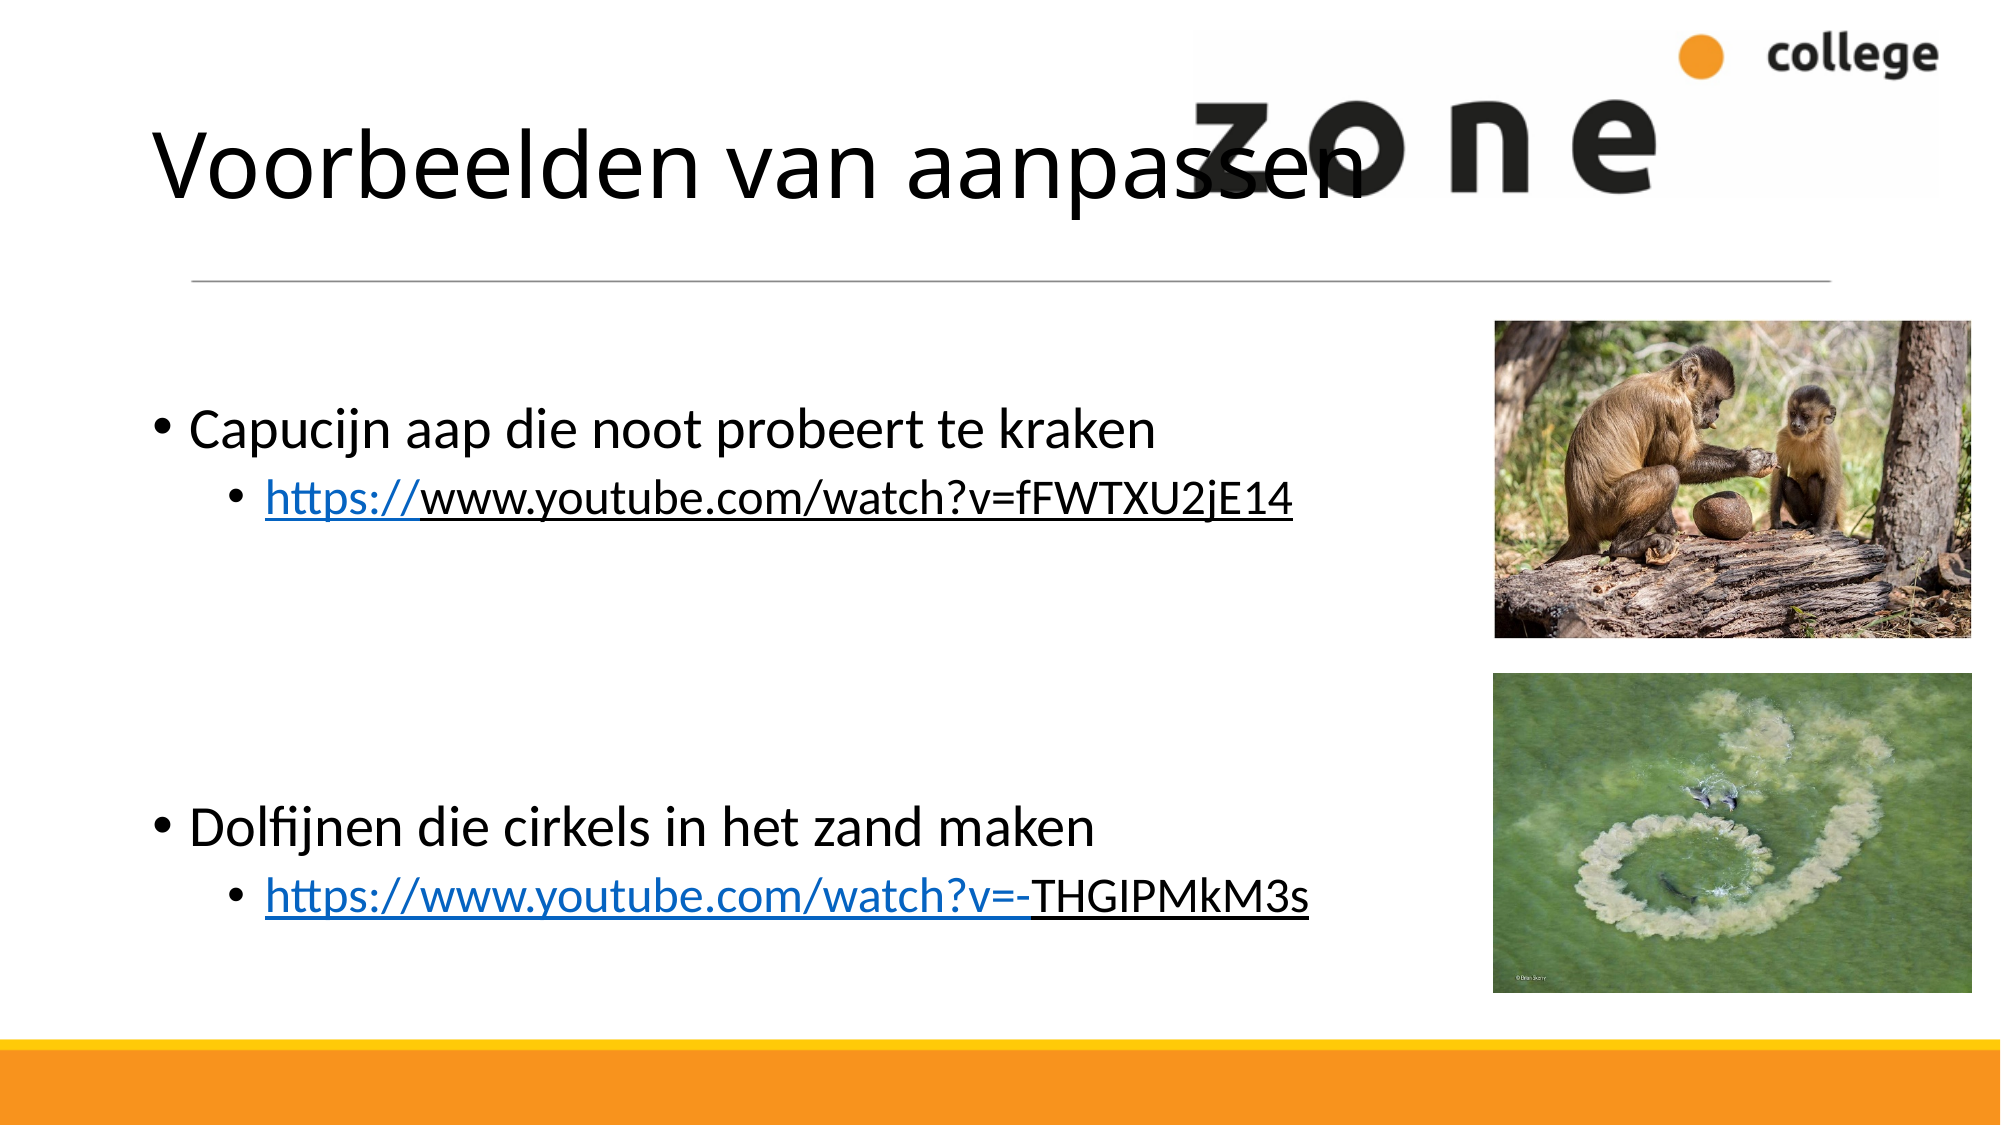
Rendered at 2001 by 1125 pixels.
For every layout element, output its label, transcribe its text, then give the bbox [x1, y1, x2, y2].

title Voorbeelden van aanpassen [137, 59, 1863, 278]
picture [0, 0, 2001, 1125]
list Capucijn aap die noot probeert te kraken https://www.youtube.com/watch?v=fFWTXU2jE14 Dolfijnen die cirkels in het zand maken https://www.youtube.com/watch?v=-THGIPMkM3s [137, 299, 1863, 1014]
